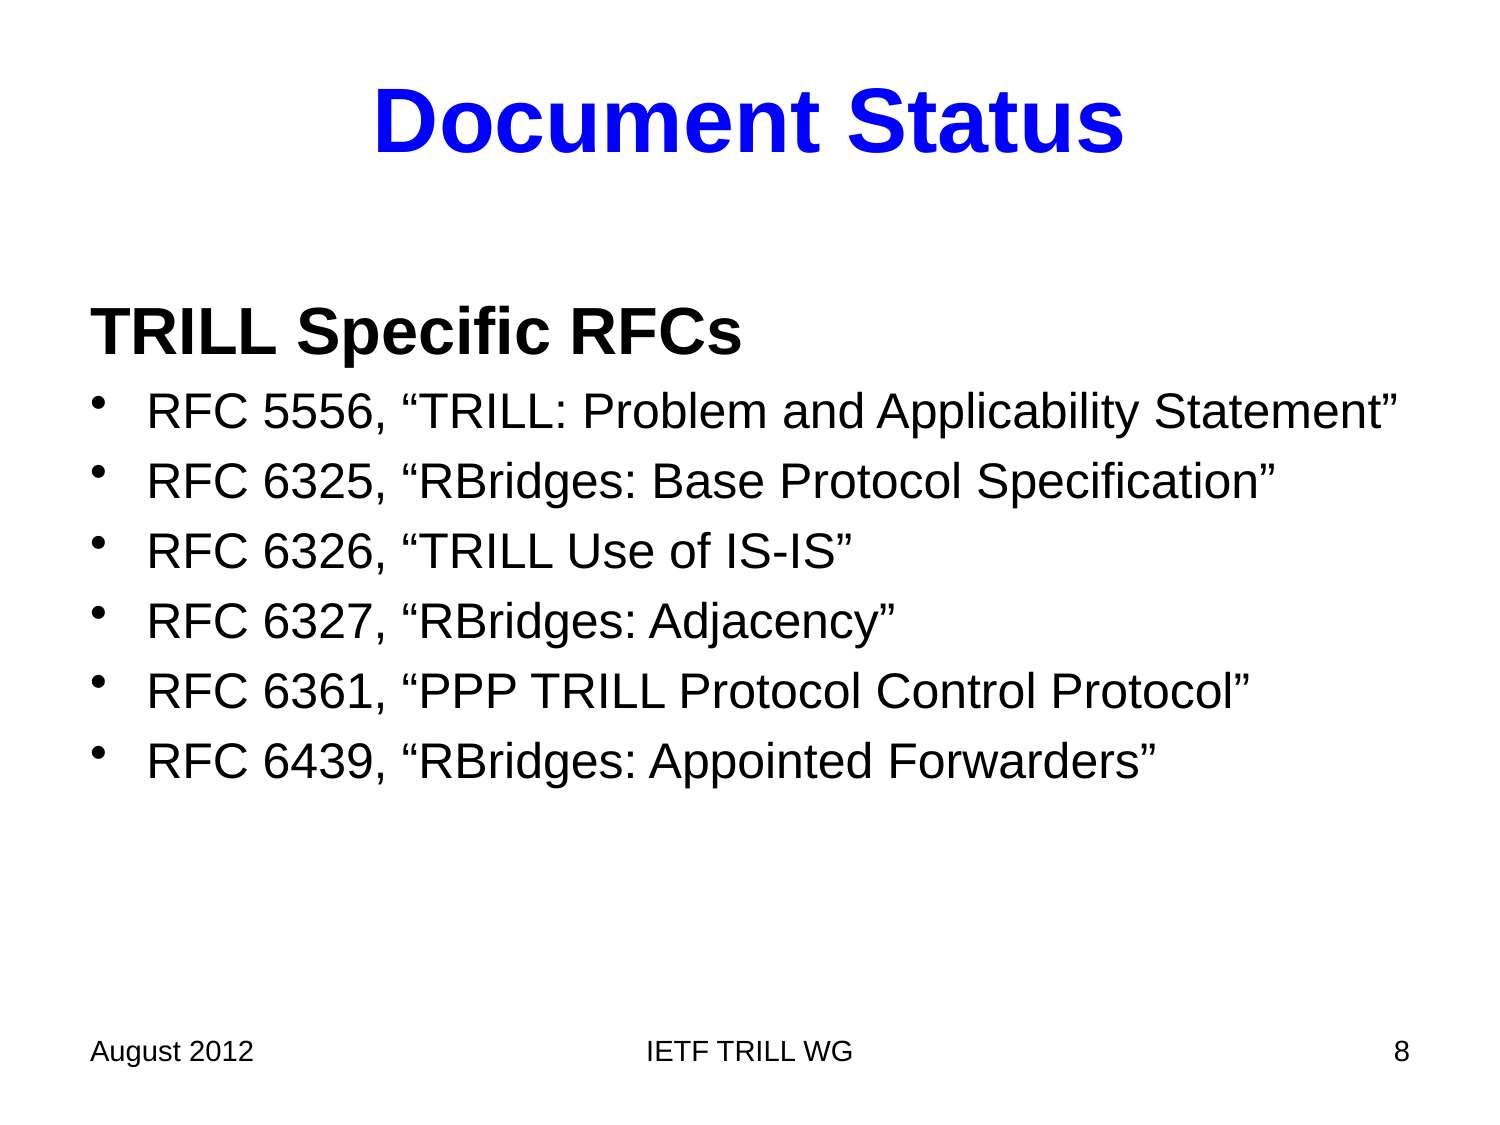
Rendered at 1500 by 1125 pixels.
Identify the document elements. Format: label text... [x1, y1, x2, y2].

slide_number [74, 1024, 426, 1103]
slide_number 8 [1074, 1024, 1426, 1103]
list TRILL Specific RFCs RFC 5556, “TRILL: Problem and Applicability Statement” RFC 6325, “RBridges: Base Protocol Specification” RFC 6326, “TRILL Use of IS-IS” RFC 6327, “RBridges: Adjacency” RFC 6361, “PPP TRILL Protocol Control Protocol” RFC 6439, “RBridges: Appointed Forwarders” [75, 187, 1425, 1005]
title Document Status [75, 45, 1425, 187]
footer IETF TRILL WG [512, 1024, 988, 1103]
